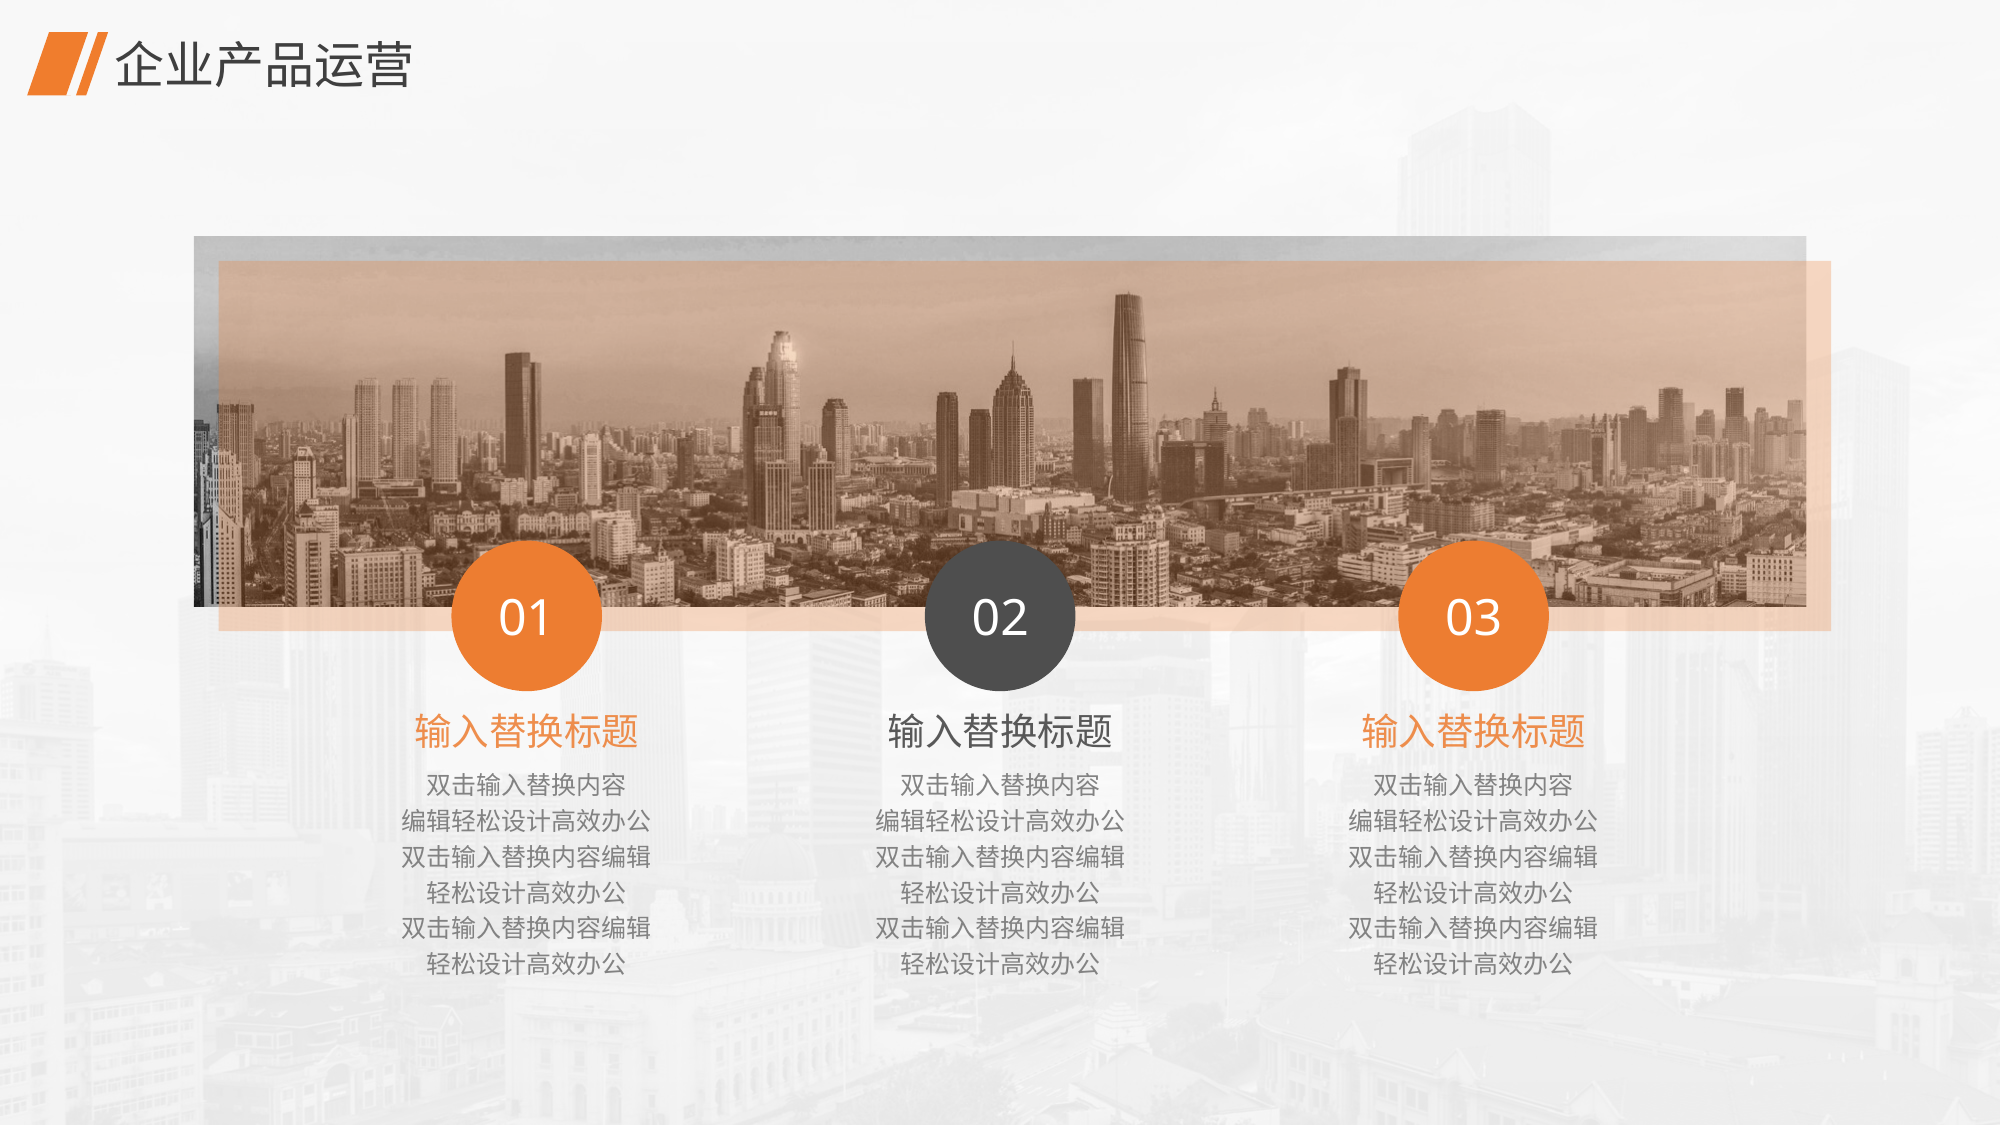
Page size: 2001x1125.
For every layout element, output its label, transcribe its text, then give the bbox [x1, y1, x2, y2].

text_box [1298, 700, 1650, 990]
title 企业产品运营 [99, 25, 433, 102]
text_box 01 [450, 607, 604, 693]
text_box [824, 700, 1176, 990]
picture [193, 236, 1807, 607]
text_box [351, 700, 703, 990]
text_box [602, 607, 925, 632]
text_box 02 [923, 607, 1077, 693]
text_box [1075, 607, 1398, 632]
text_box [1549, 260, 1832, 632]
text_box 03 [1397, 607, 1550, 693]
text_box [218, 607, 451, 632]
